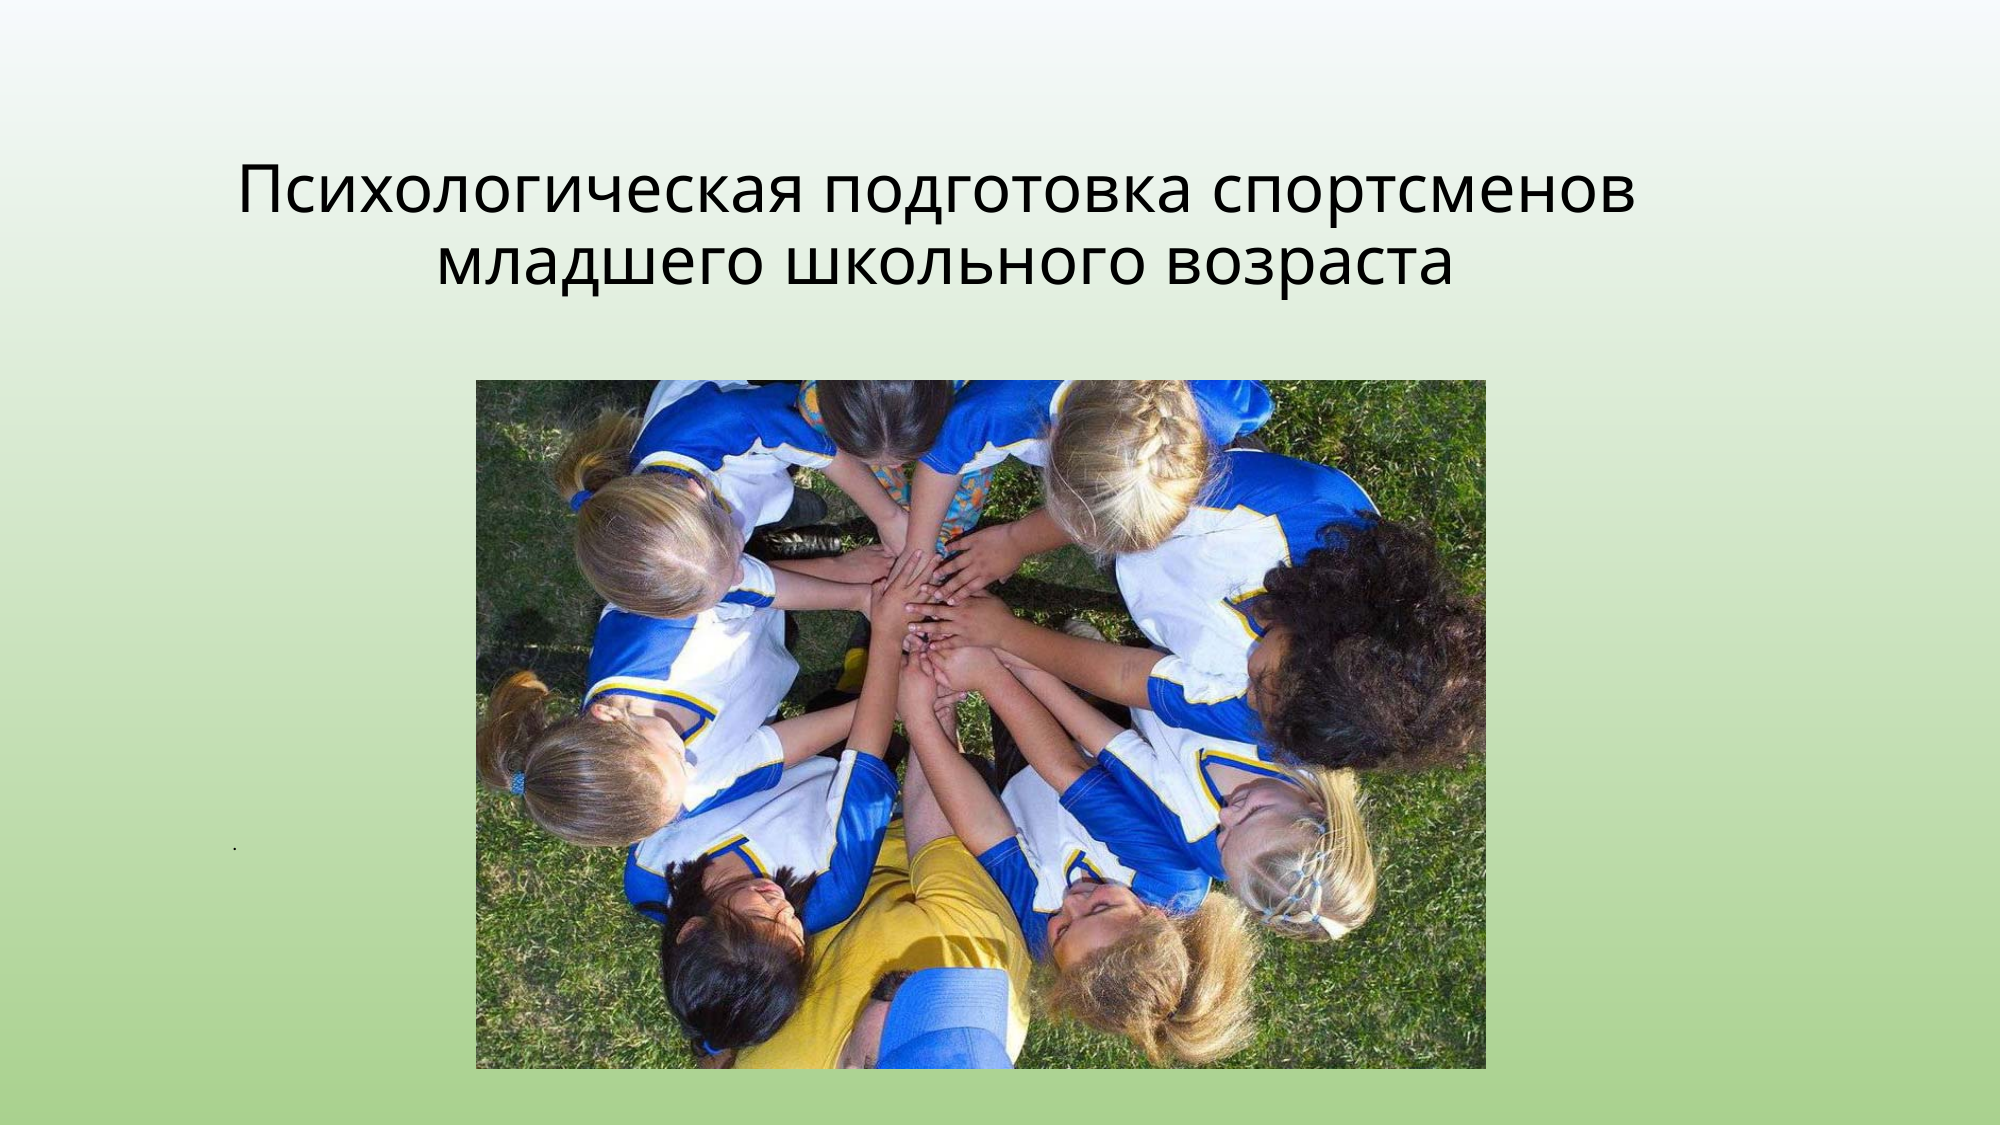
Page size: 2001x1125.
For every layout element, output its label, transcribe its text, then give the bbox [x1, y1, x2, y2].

title Психологическая подготовка спортсменов младшего школьного возраста [196, 40, 1697, 307]
picture [476, 380, 1486, 1069]
subtitle . [217, 826, 250, 863]
